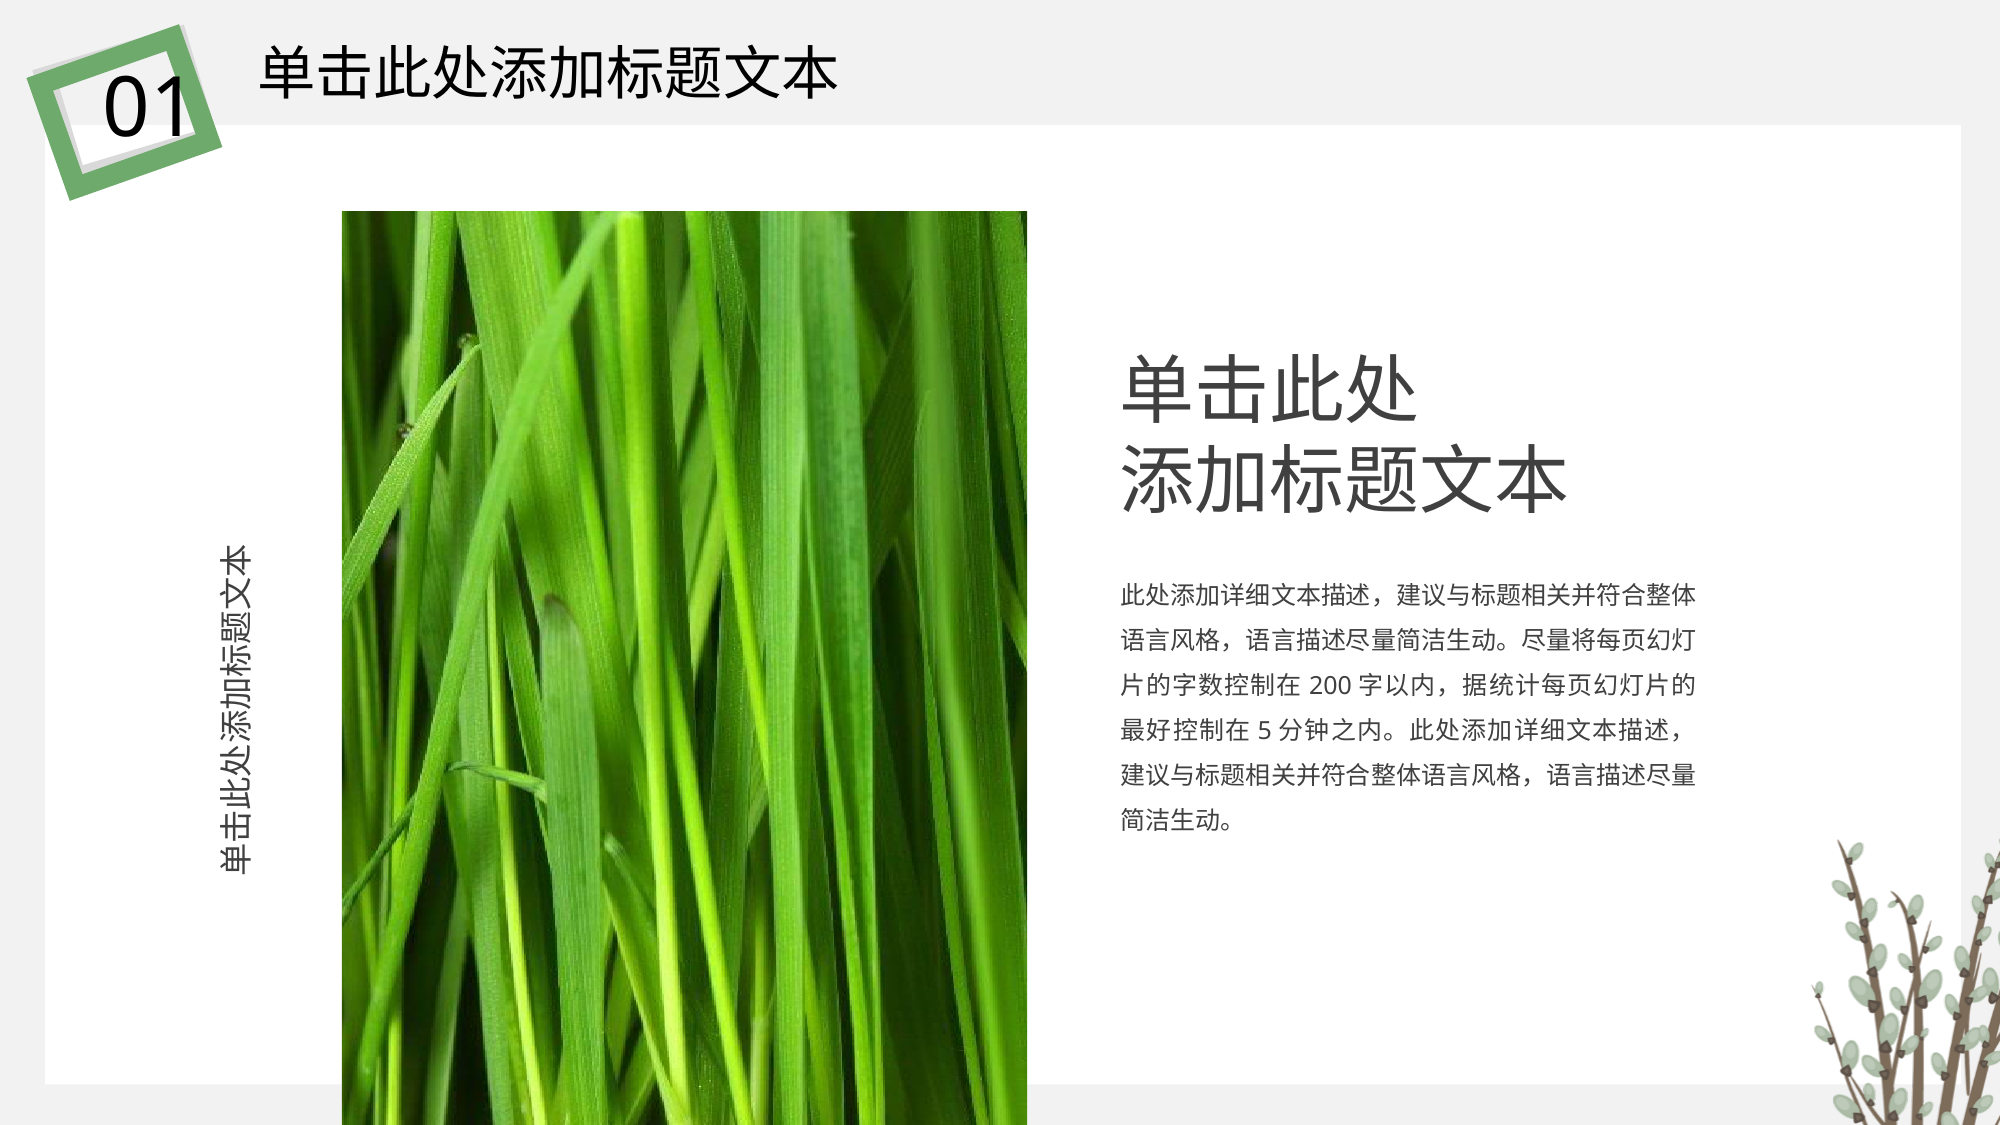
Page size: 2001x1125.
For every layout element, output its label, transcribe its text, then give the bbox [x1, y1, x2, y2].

text_box 01 [87, 45, 213, 160]
picture [341, 210, 1028, 1125]
text_box 单击此处添加标题文本 [207, 381, 262, 892]
text_box 单击此处 添加标题文本 [1104, 335, 1585, 531]
text_box 此处添加详细文本描述，建议与标题相关并符合整体语言风格，语言描述尽量简洁生动。尽量将每页幻灯片的字数控制在200字以内，据统计每页幻灯片的最好控制在5分钟之内。此处添加详细文本描述，建议与标题相关并符合整体语言风格，语言描述尽量简洁生动。 [1105, 557, 1712, 842]
picture [1771, 782, 2000, 1125]
text_box 单击此处添加标题文本 [242, 29, 855, 114]
